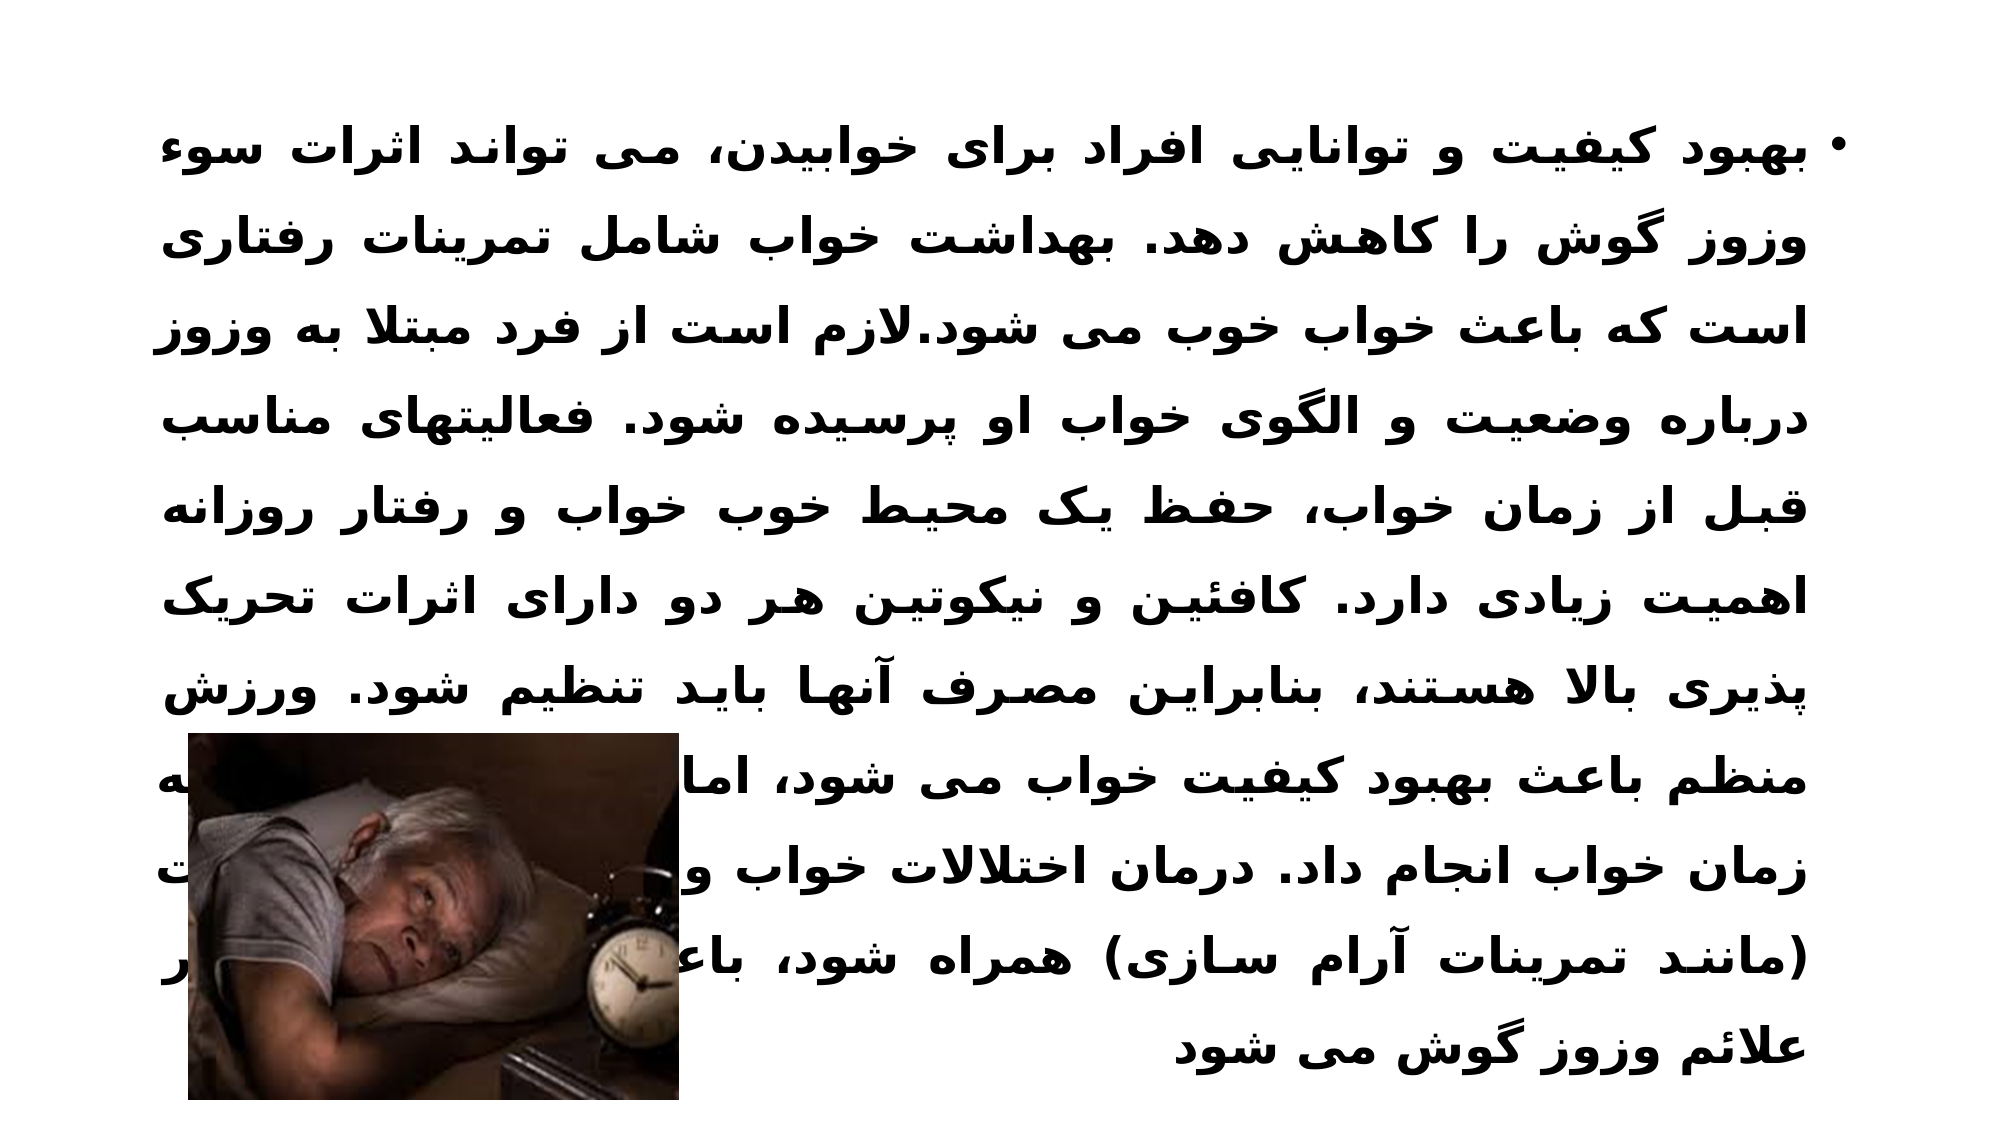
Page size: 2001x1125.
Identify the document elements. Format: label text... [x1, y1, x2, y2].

list بهبود کیفیت و توانایی افراد برای خوابیدن، می تواند اثرات سوء وزوز گوش را کاهش دهد. بهداشت خواب شامل تمرینات رفتاری است که باعث خواب خوب می شود.لازم است از فرد مبتلا به وزوز درباره وضعیت و الگوی خواب او پرسیده شود. فعالیتهای مناسب قبل از زمان خواب، حفظ یک محیط خوب خواب و رفتار روزانه اهمیت زیادی دارد. کافئین و نیکوتین هر دو دارای اثرات تحریک پذیری بالا هستند، بنابراین مصرف آنها باید تنظیم شود. ورزش منظم باعث بهبود کیفیت خواب می شود، اما نباید آن را نزدیک به زمان خواب انجام داد. درمان اختلالات خواب وقتی با سایر مداخلات (مانند تمرینات آرام سازی) همراه شود، باعث بهبود بیشتری در علائم وزوز گوش می شود [137, 75, 1863, 1014]
picture [188, 733, 679, 1100]
